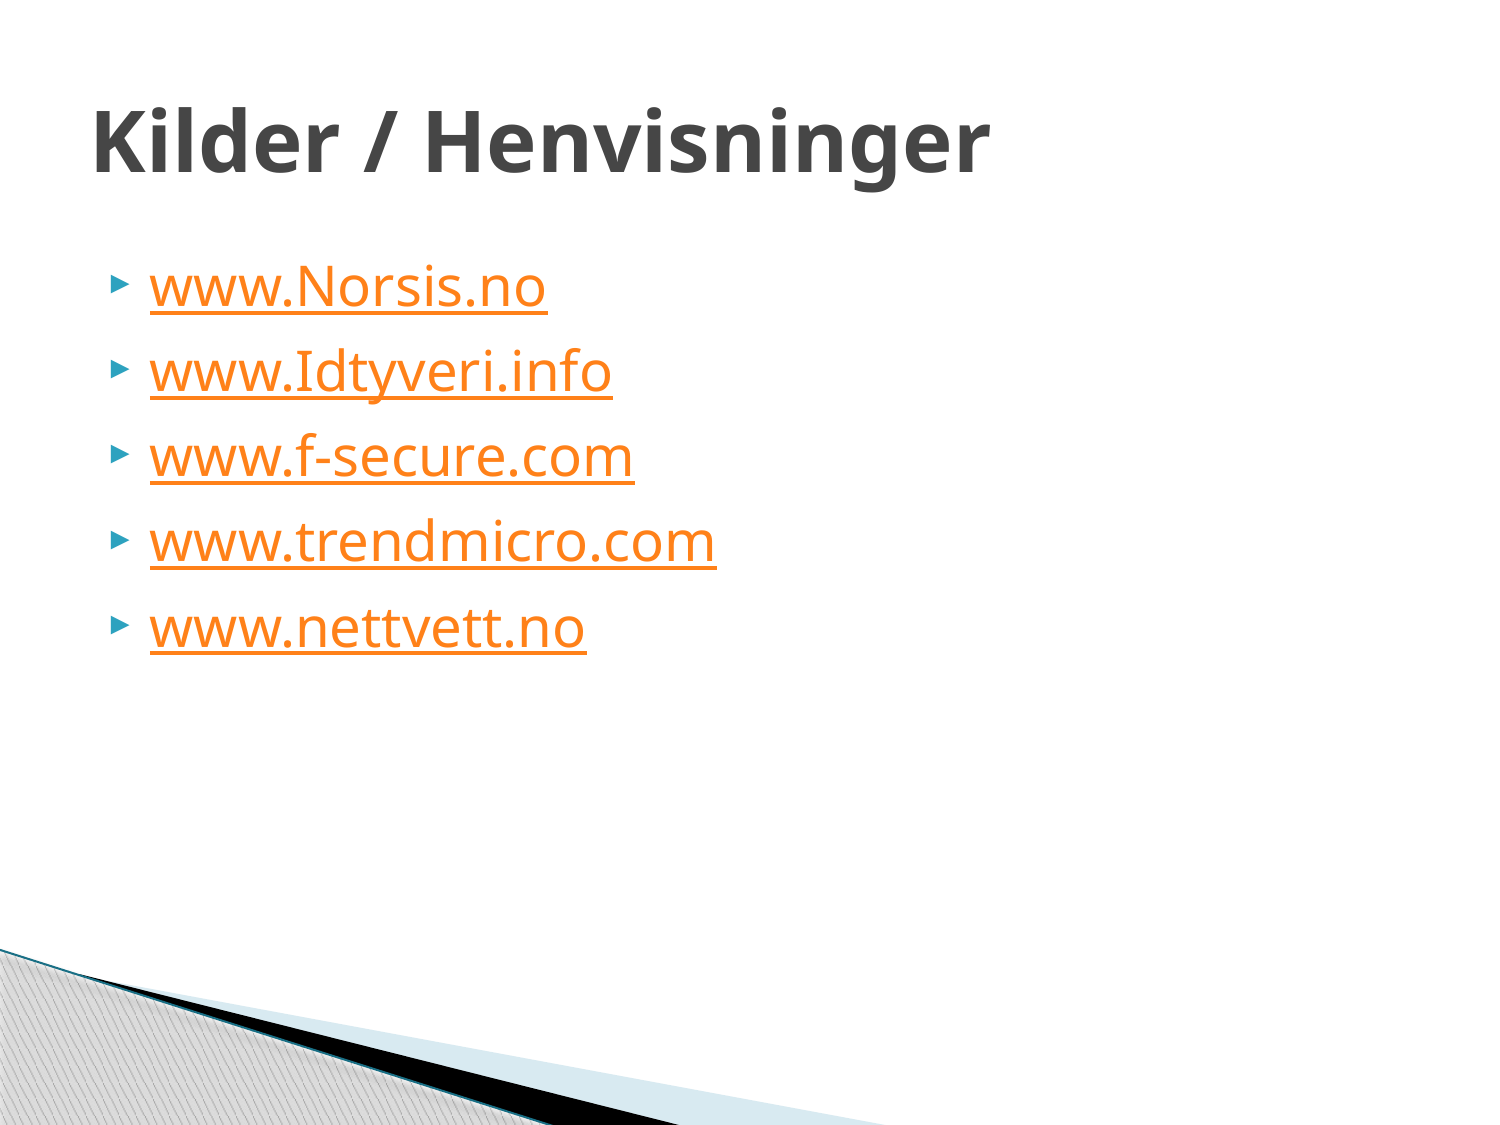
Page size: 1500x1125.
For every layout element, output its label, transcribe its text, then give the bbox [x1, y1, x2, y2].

title Kilder / Henvisninger [75, 45, 1425, 233]
list www.Norsis.no www.Idtyveri.info www.f-secure.com www.trendmicro.com www.nettvett.no [75, 243, 1425, 986]
